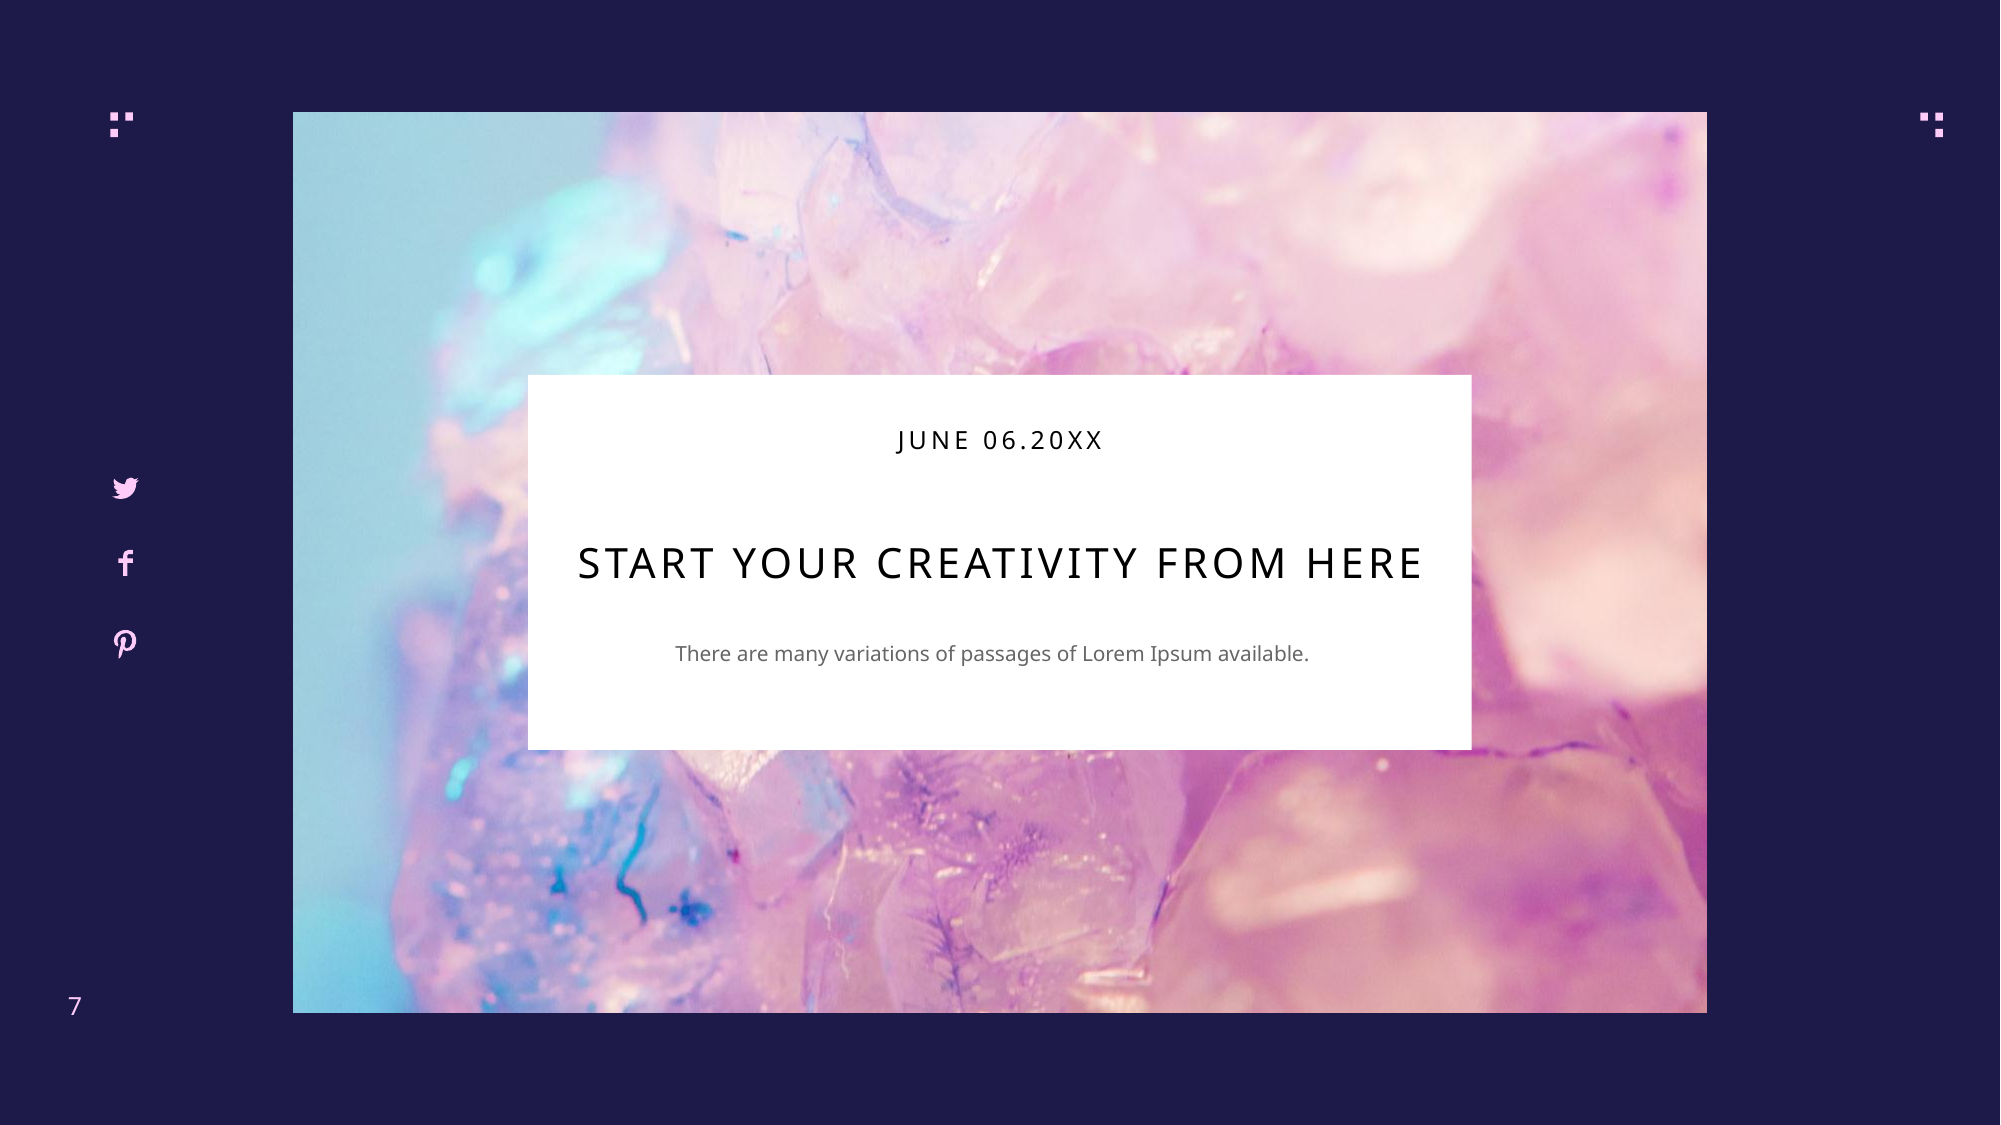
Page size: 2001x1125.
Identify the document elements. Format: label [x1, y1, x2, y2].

picture [293, 112, 1707, 1013]
